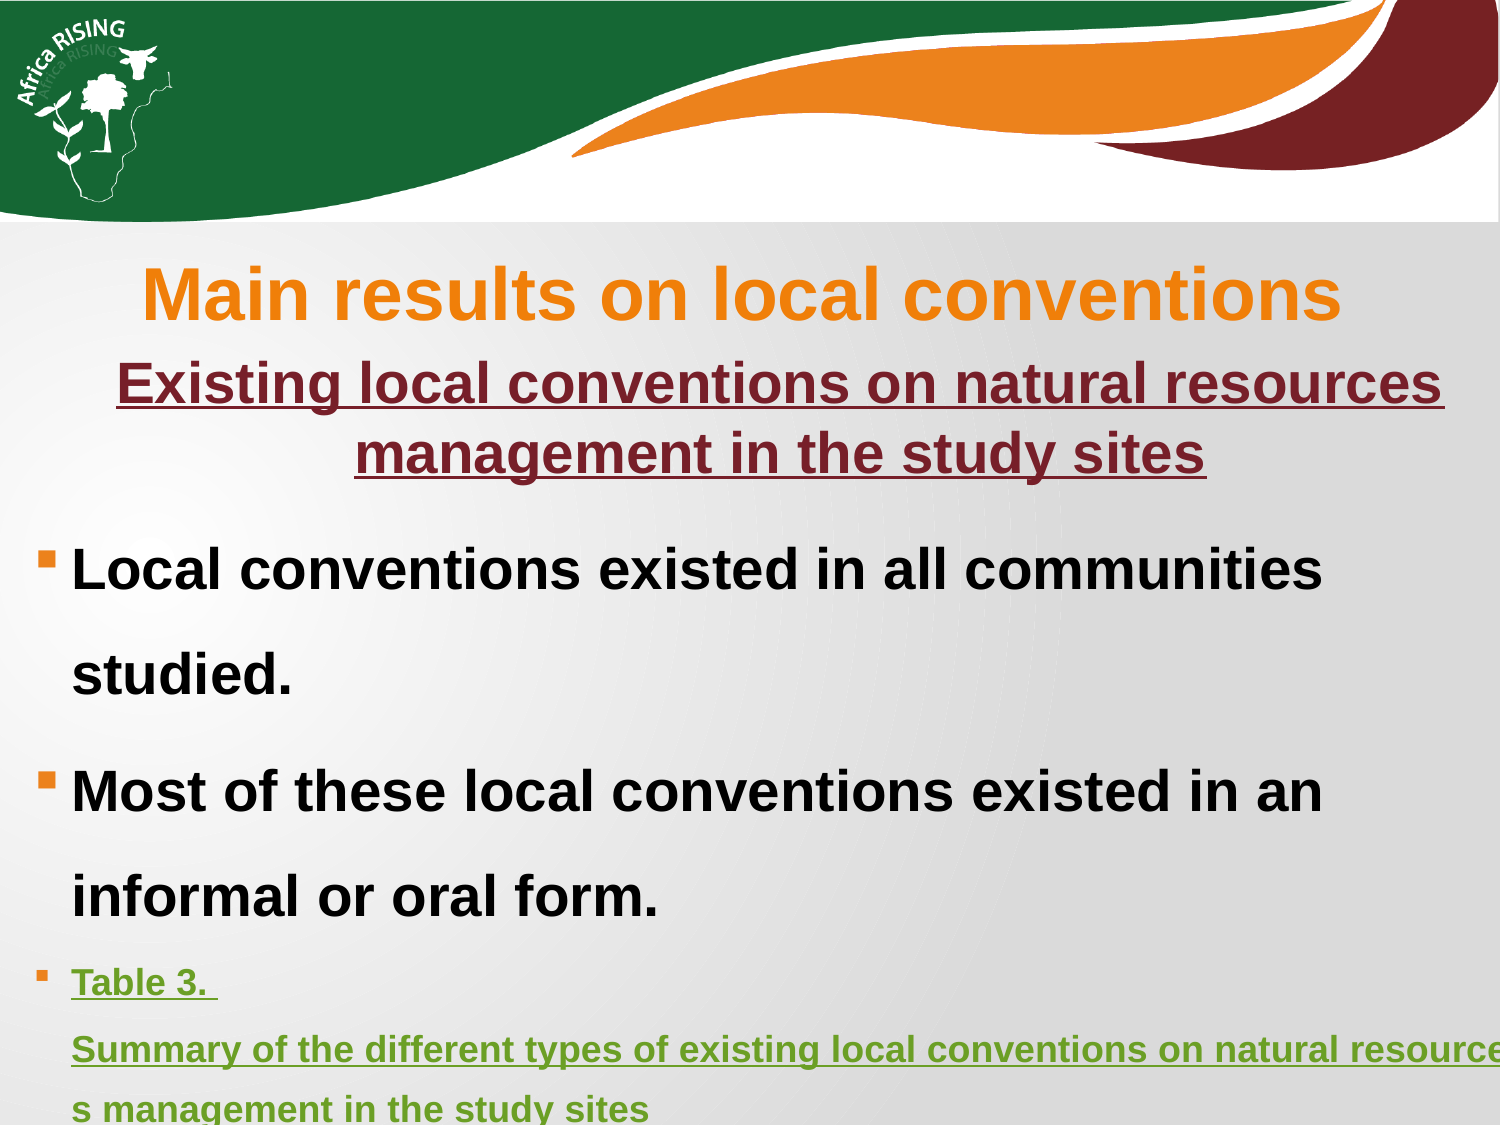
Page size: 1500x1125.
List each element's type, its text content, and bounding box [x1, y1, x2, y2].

picture [0, 0, 1499, 222]
list Existing local conventions on natural resources management in the study sites Local conventions existed in all communities studied. Most of these local conventions existed in an informal or oral form. Table 3. Summary of the different types of existing local conventions on natural resources management in the study sites [0, 337, 1500, 1125]
list Main results on local conventions [99, 237, 1388, 338]
